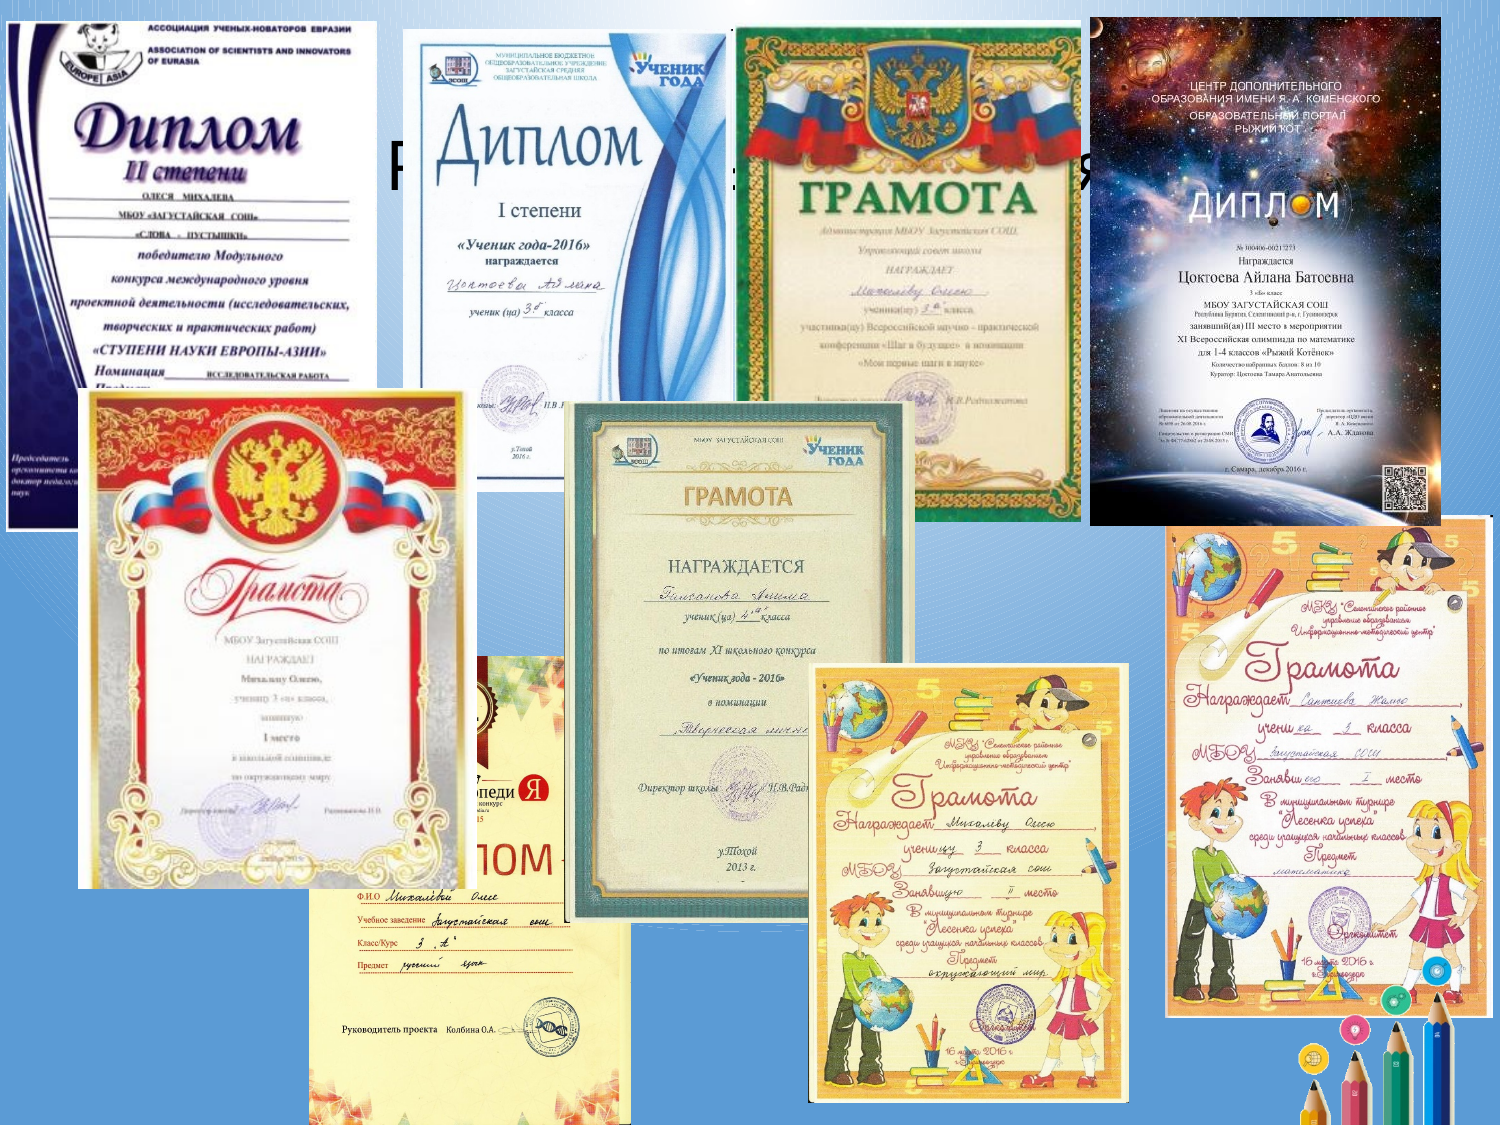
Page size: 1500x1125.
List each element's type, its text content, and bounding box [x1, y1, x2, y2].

title Результаты учащихся [1081, 59, 1090, 278]
title Результаты учащихся [377, 59, 403, 278]
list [735, 20, 1081, 523]
picture [5, 21, 1129, 1125]
picture [1090, 17, 1493, 1125]
